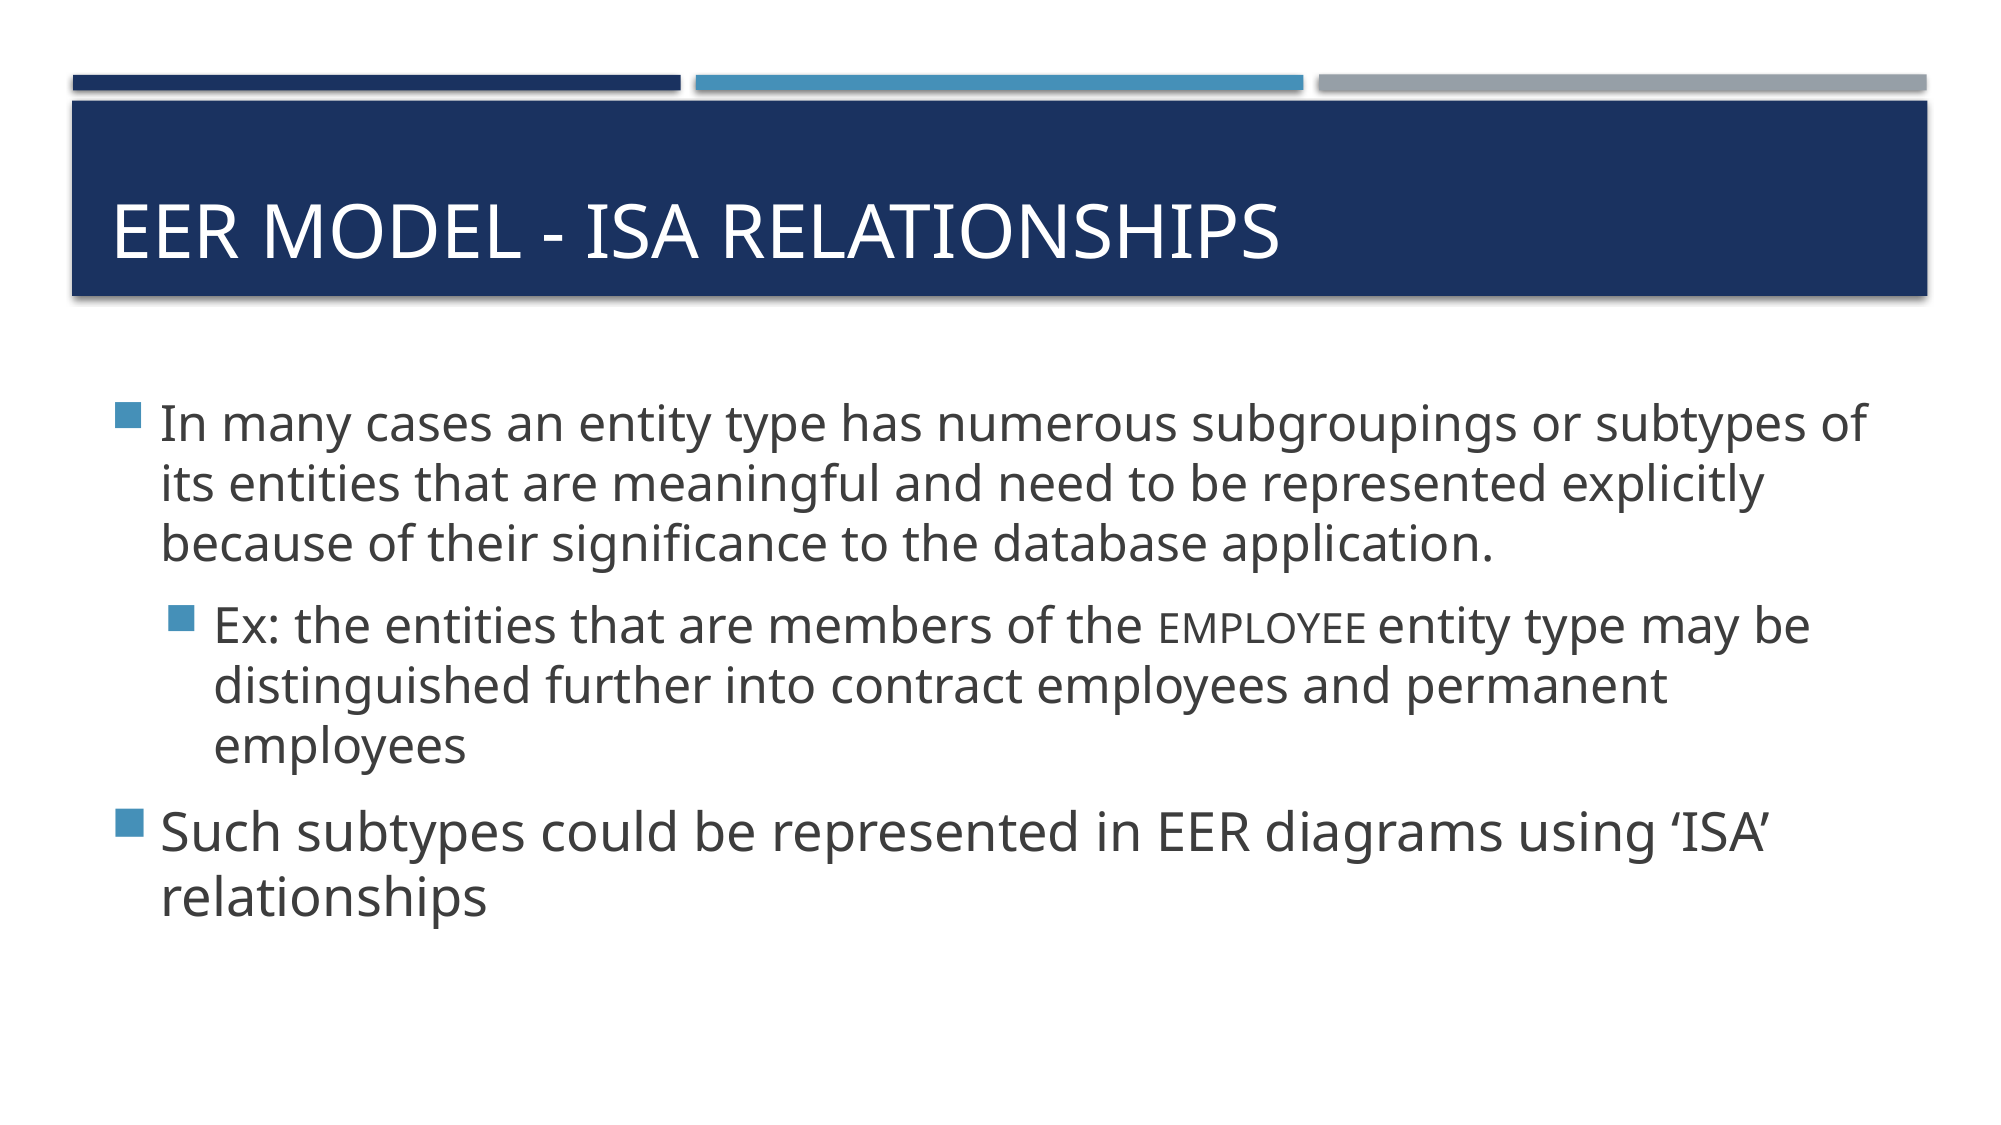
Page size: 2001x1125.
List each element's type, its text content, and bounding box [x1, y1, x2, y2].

list In many cases an entity type has numerous subgroupings or subtypes of its entities that are meaningful and need to be represented explicitly because of their significance to the database application. Ex: the entities that are members of the EMPLOYEE entity type may be distinguished further into contract employees and permanent employees Such subtypes could be represented in EER diagrams using ‘ISA’ relationships [95, 357, 1905, 962]
title EER model - ISA relationships [95, 115, 1905, 282]
